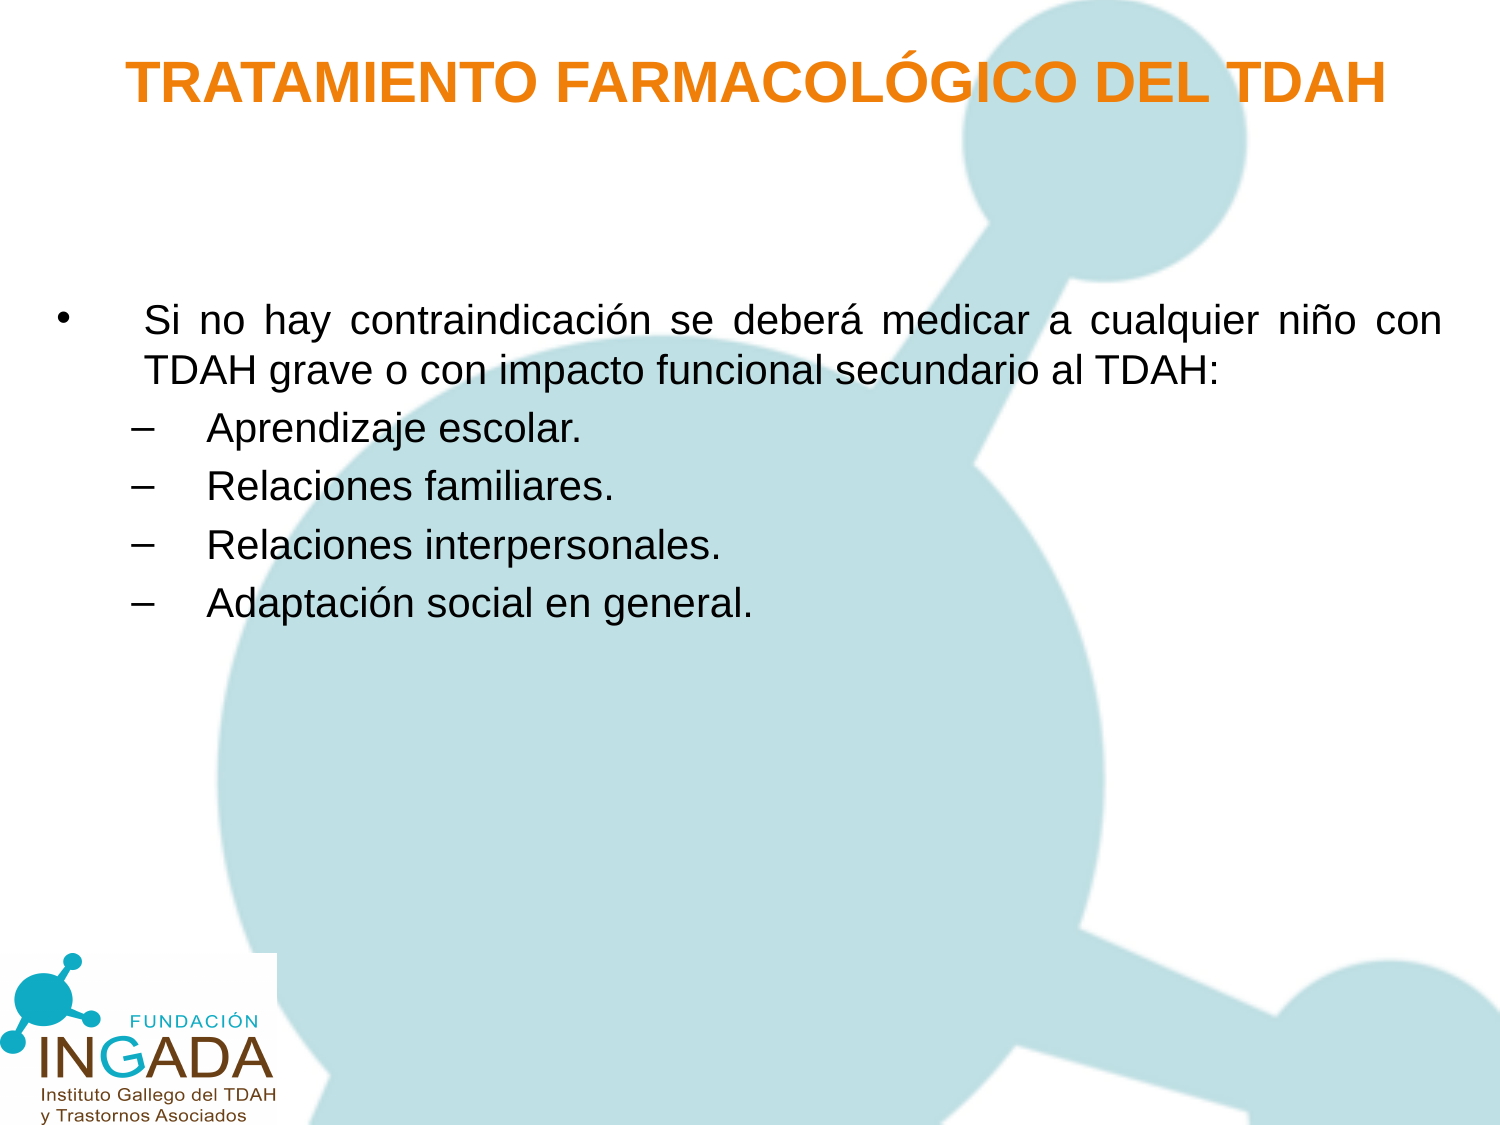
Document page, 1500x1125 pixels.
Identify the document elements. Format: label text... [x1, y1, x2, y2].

title TRATAMIENTO FARMACOLÓGICO DEL TDAH [29, 4, 1500, 154]
picture [0, 953, 277, 1125]
list Si no hay contraindicación se deberá medicar a cualquier niño con TDAH grave o con impacto funcional secundario al TDAH: Aprendizaje escolar. Relaciones familiares. Relaciones interpersonales. Adaptación social en general. [41, 231, 1459, 1059]
